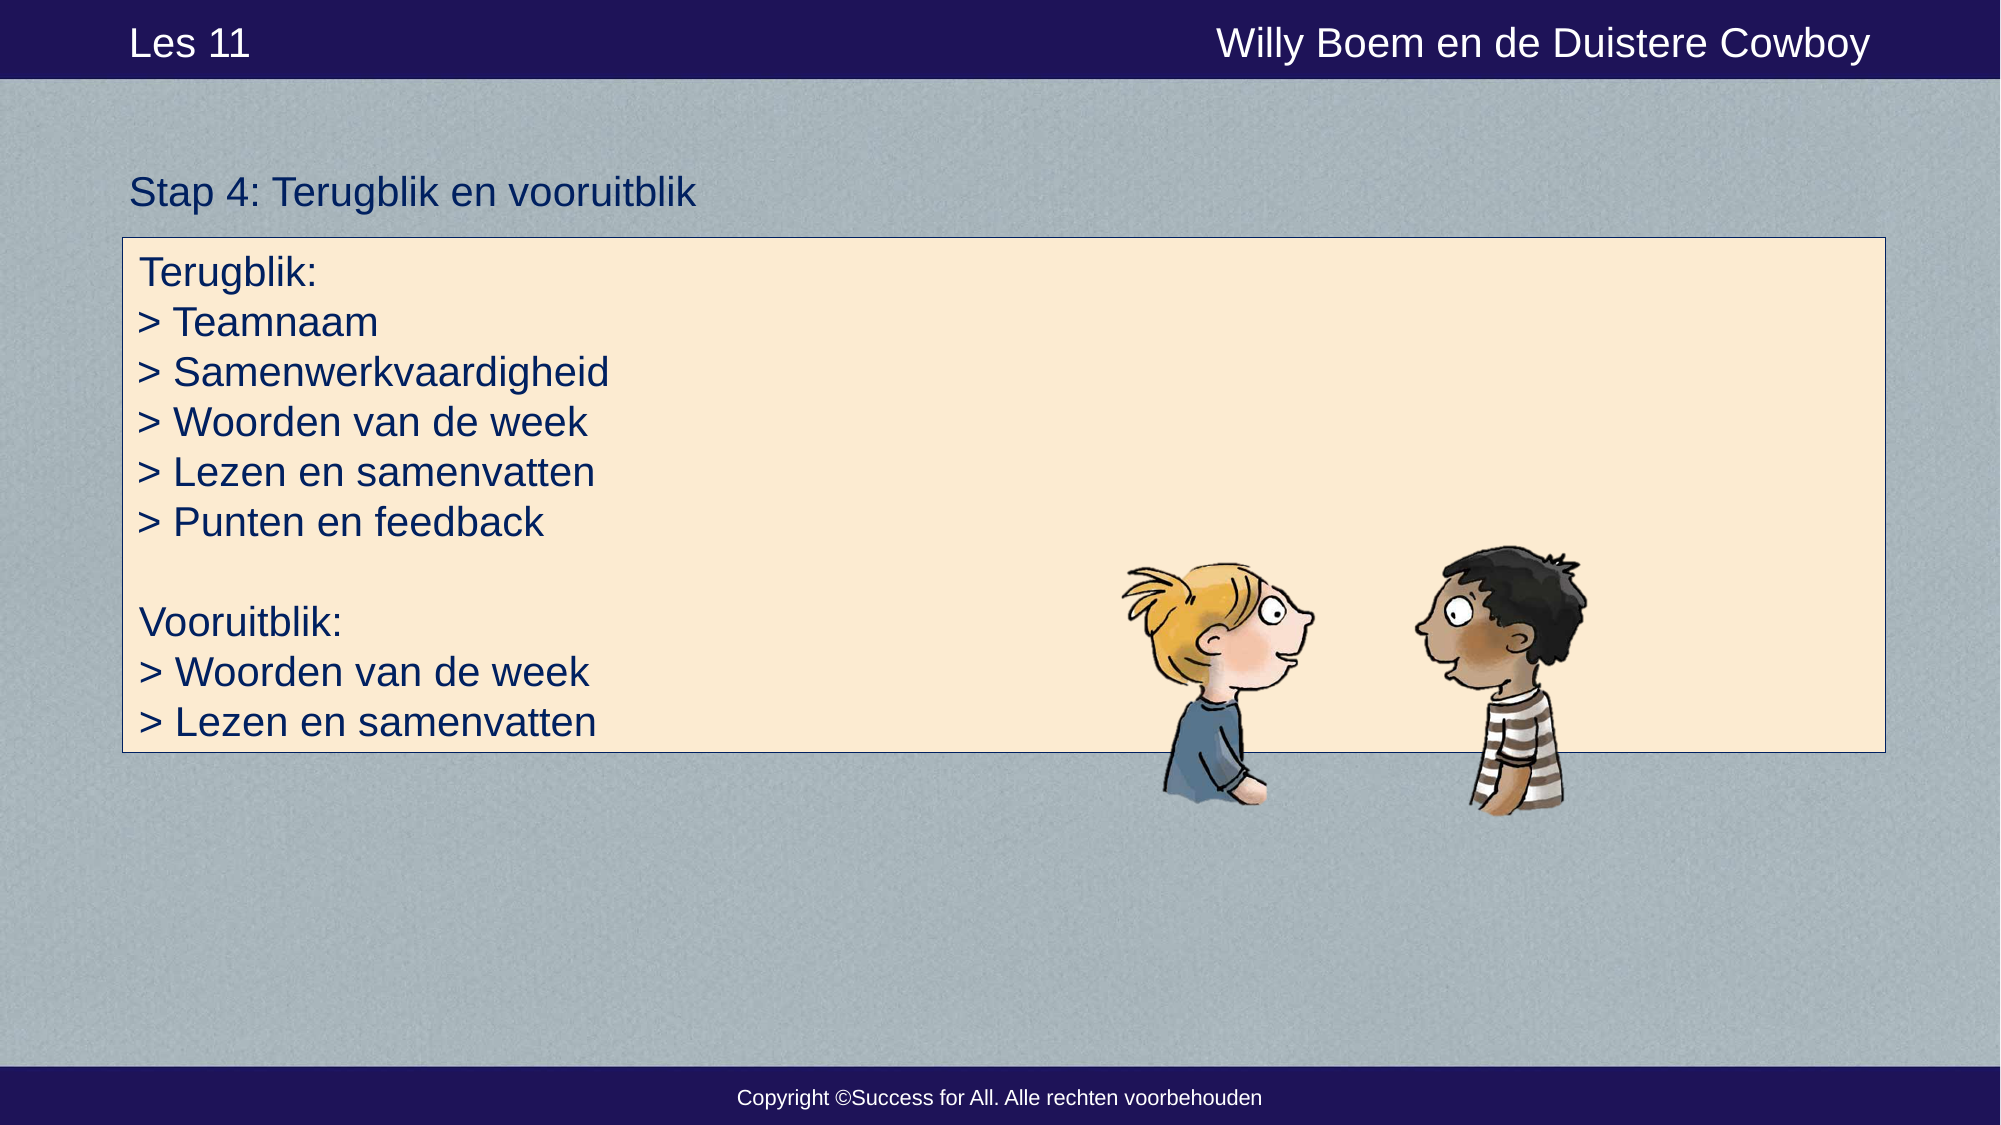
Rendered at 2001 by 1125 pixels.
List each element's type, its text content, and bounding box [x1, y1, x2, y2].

text_box Willy Boem en de Duistere Cowboy [999, 8, 1886, 73]
text_box Stap 4: Terugblik en vooruitblik [114, 157, 907, 223]
text_box Les 11 [114, 8, 354, 73]
picture [0, 0, 2001, 1125]
text_box Terugblik: > Teamnaam > Samenwerkvaardigheid > Woorden van de week > Lezen en samenvatten > Punten en feedback Vooruitblik: > Woorden van de week > Lezen en samenvatten [122, 237, 1886, 753]
text_box Copyright ©Success for All. Alle rechten voorbehouden [0, 1076, 2000, 1125]
